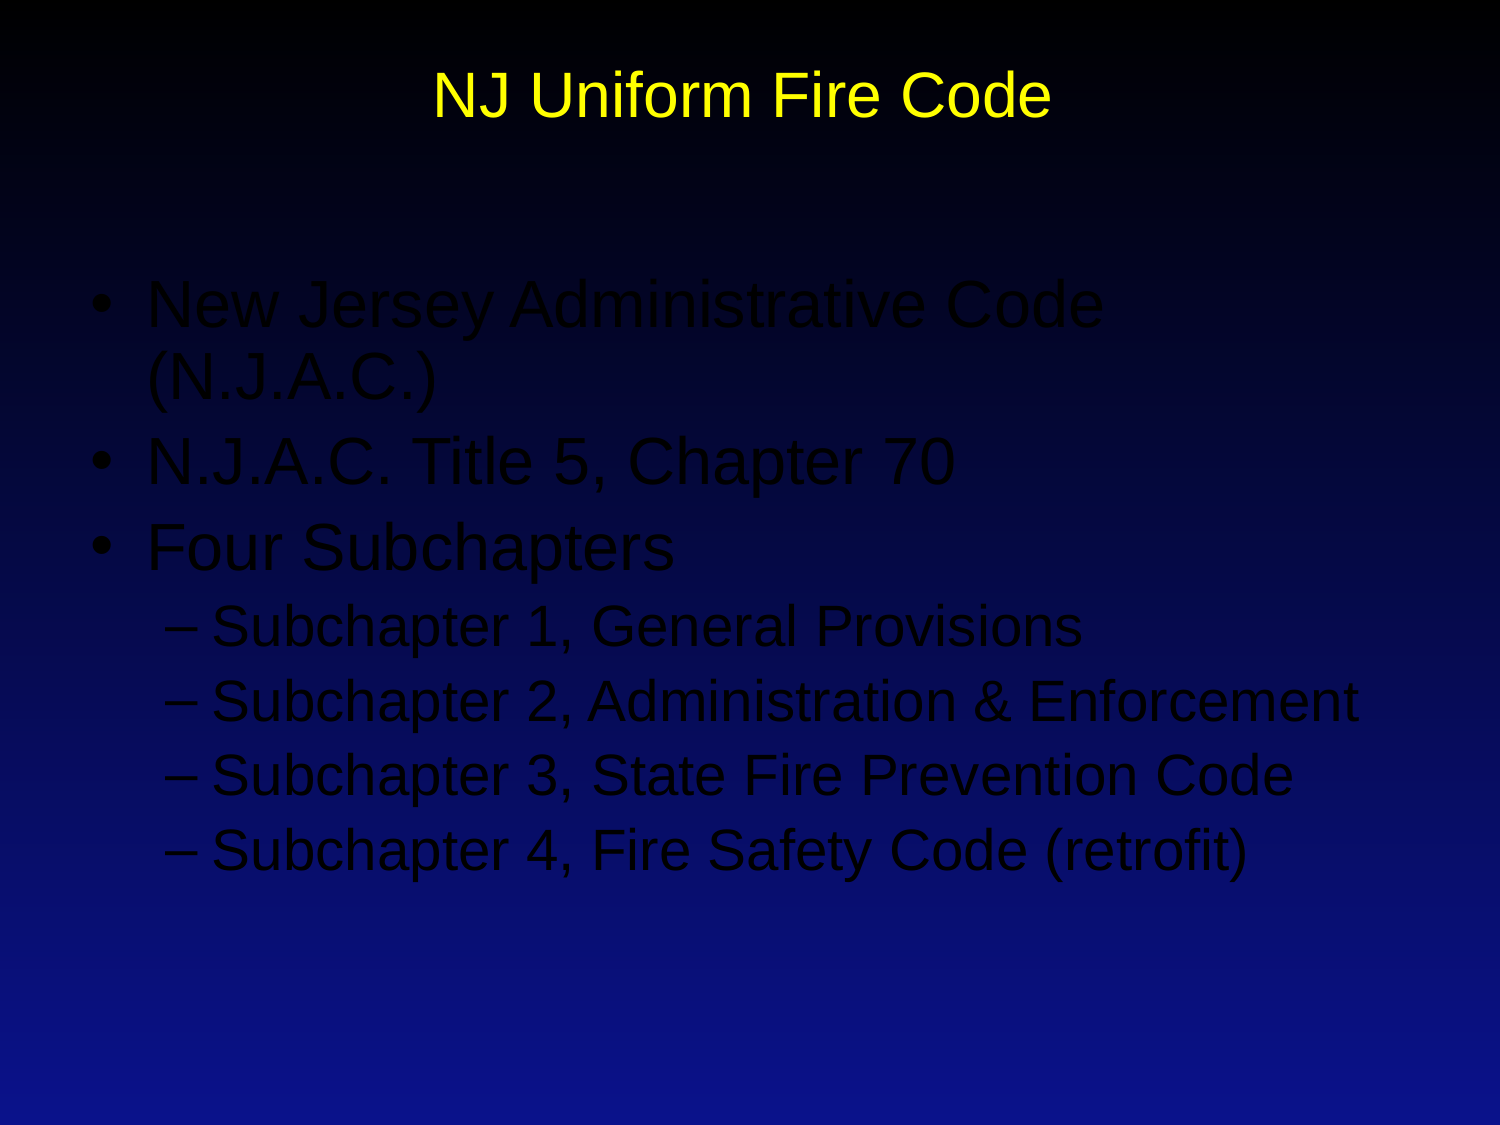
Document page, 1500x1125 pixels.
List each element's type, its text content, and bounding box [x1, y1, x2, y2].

list New Jersey Administrative Code (N.J.A.C.) N.J.A.C. Title 5, Chapter 70 Four Subchapters Subchapter 1, General Provisions Subchapter 2, Administration & Enforcement Subchapter 3, State Fire Prevention Code Subchapter 4, Fire Safety Code (retrofit) [75, 262, 1425, 1005]
title NJ Uniform Fire Code [125, 45, 1363, 138]
